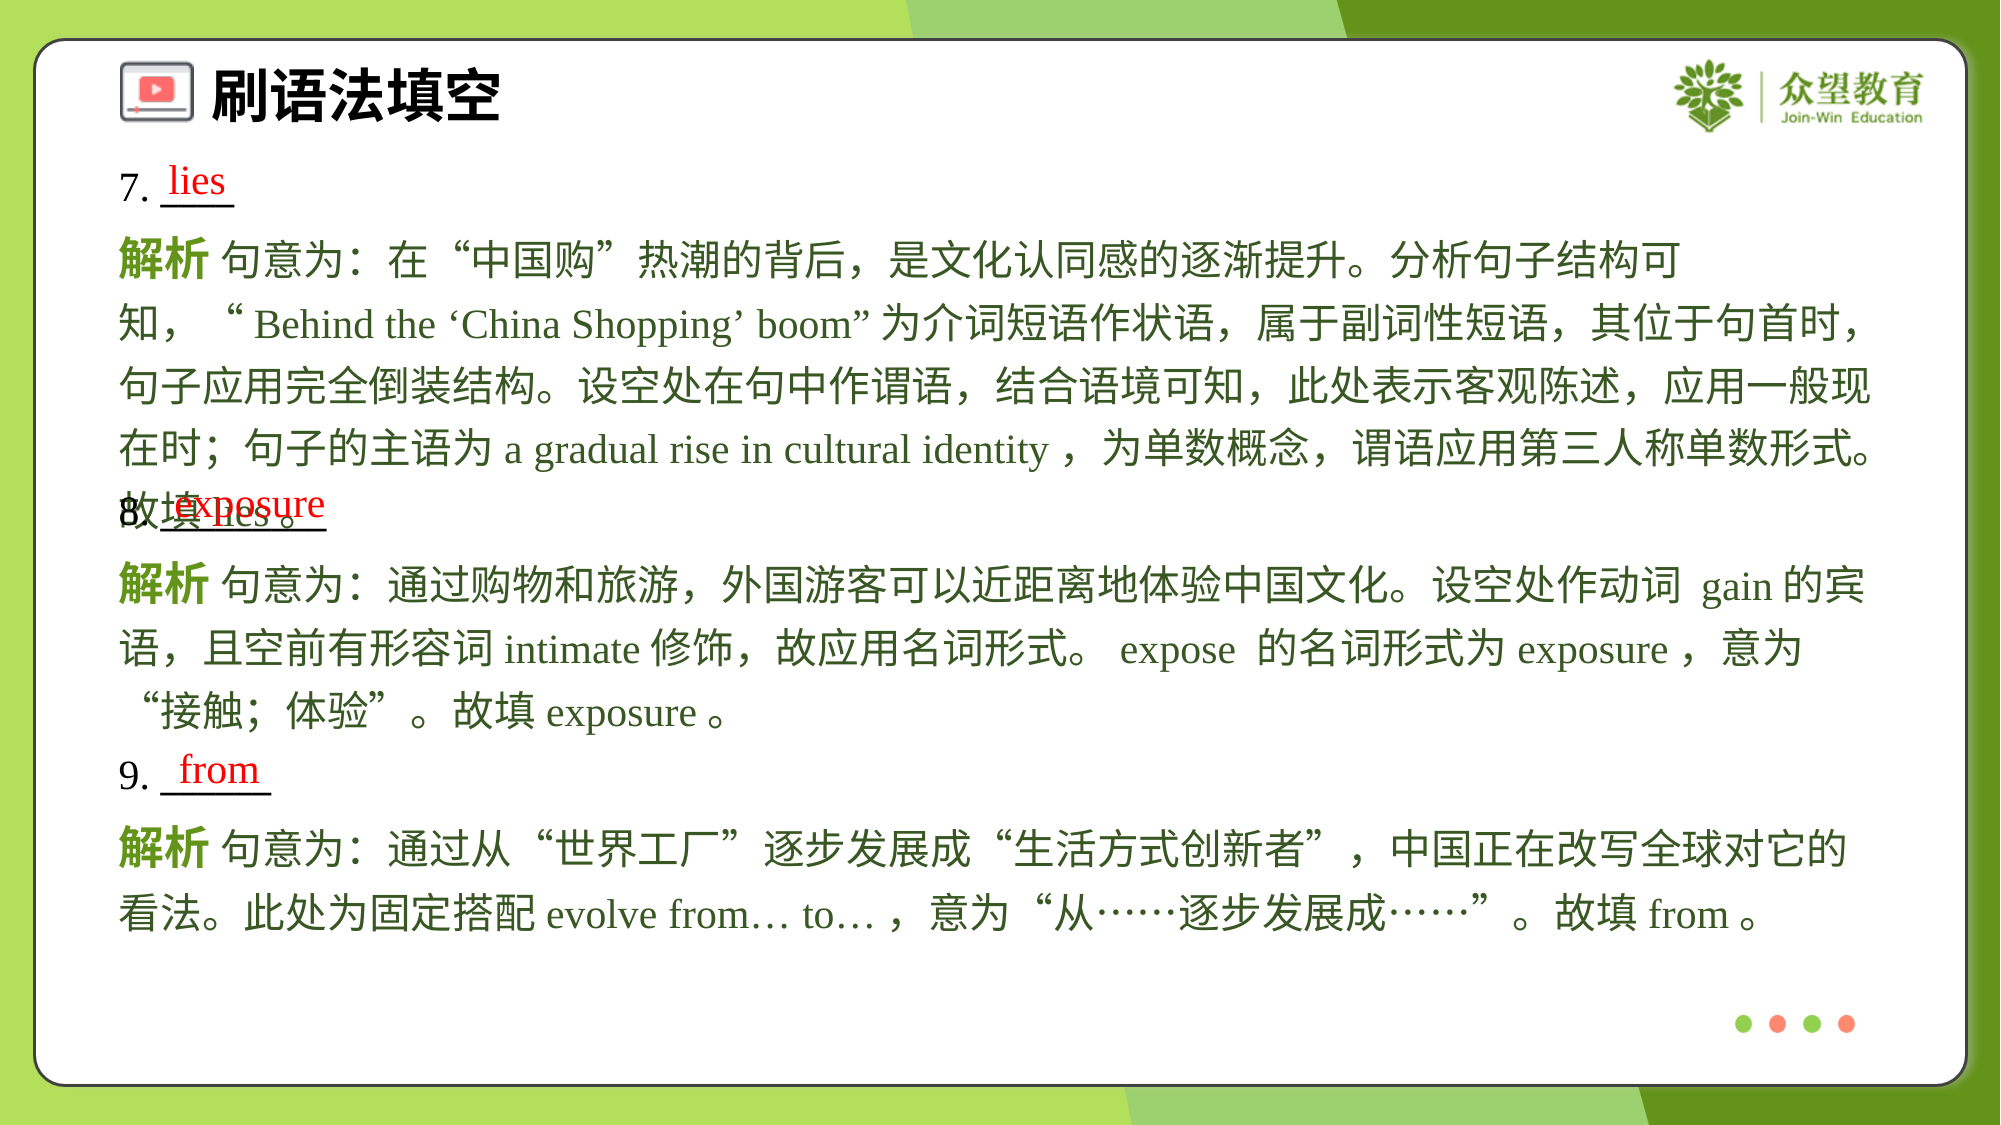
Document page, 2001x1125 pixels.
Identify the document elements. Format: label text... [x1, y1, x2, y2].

text_box 解析 句意为：通过购物和旅游，外国游客可以近距离地体验中国文化。设空处作动词 gain的宾语，且空前有形容词intimate修饰，故应用名词形式。expose 的名词形式为exposure，意为“接触；体验”。故填exposure。 [118, 540, 1883, 730]
text_box lies [163, 140, 231, 199]
picture [0, 0, 2000, 1125]
text_box 解析 句意为：在“中国购”热潮的背后，是文化认同感的逐渐提升。分析句子结构可知，“Behind the ‘China Shopping’ boom”为介词短语作状语，属于副词性短语，其位于句首时，句子应用完全倒装结构。设空处在句中作谓语，结合语境可知，此处表示客观陈述，应用一般现在时；句子的主语为a gradual rise in cultural identity，为单数概念，谓语应用第三人称单数形式。故填lies。 [118, 215, 1883, 467]
text_box 9. ______ [118, 735, 1883, 793]
text_box from [174, 729, 265, 788]
text_box 7. ____ [118, 146, 1883, 204]
text_box 解析 句意为：通过从“世界工厂”逐步发展成“生活方式创新者”，中国正在改写全球对它的看法。此处为固定搭配evolve from… to…，意为“从……逐步发展成……”。故填from。 [118, 805, 1883, 932]
text_box exposure [170, 462, 330, 521]
text_box 8. _________ [118, 471, 1883, 529]
